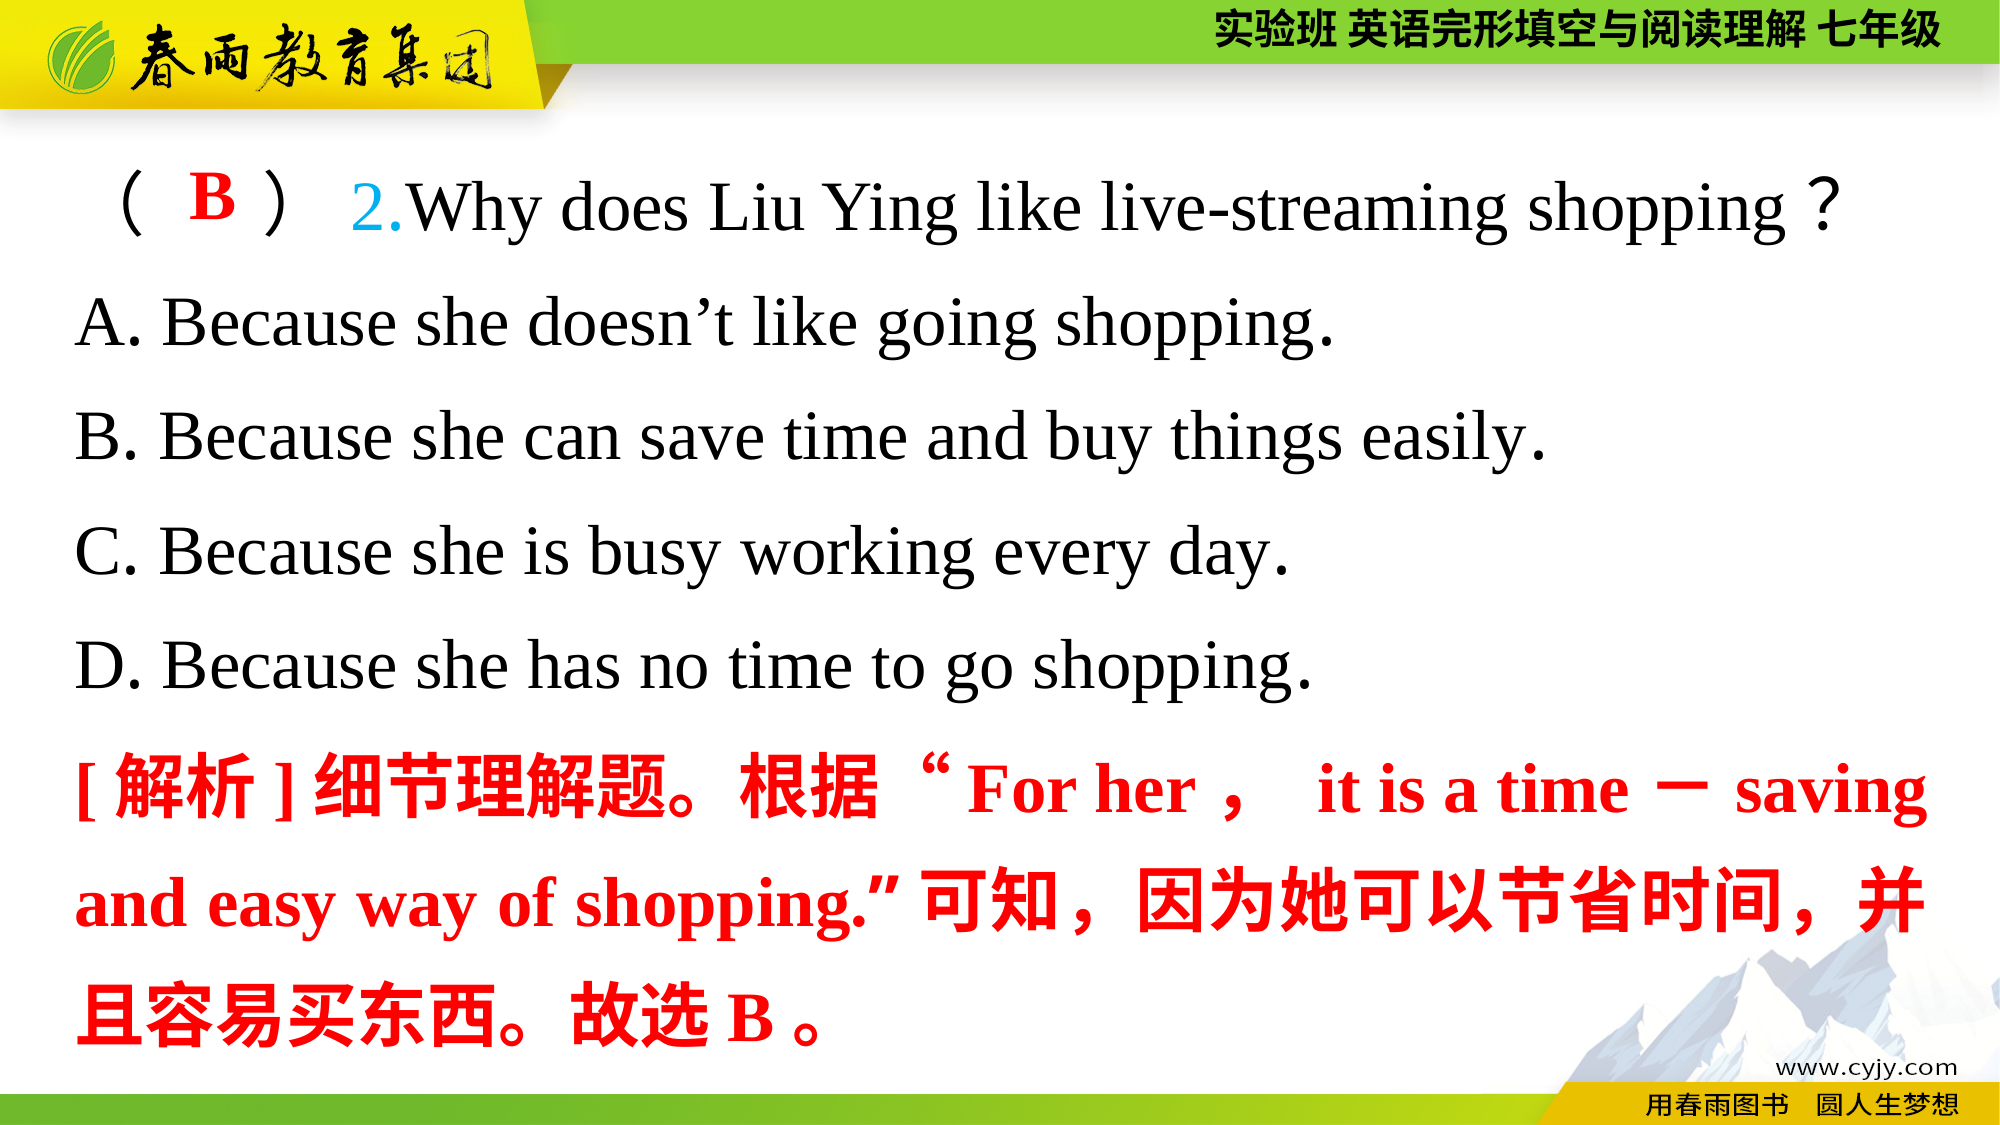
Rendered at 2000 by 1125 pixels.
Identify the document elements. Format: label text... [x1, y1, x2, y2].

picture [0, 0, 2000, 1125]
text_box B [175, 141, 253, 242]
text_box [解析]细节理解题。根据“For her， it is a time－saving and easy way of shopping.”可知，因为她可以节省时间，并且容易买东西。故选B。 [59, 704, 1944, 1064]
list （ ）2.Why does Liu Ying like live-streaming shopping？ A. Because she doesn’t like going shopping. B. Because she can save time and buy things easily. C. Because she is busy working every day. D. Because she has no time to go shopping. [59, 122, 1944, 704]
